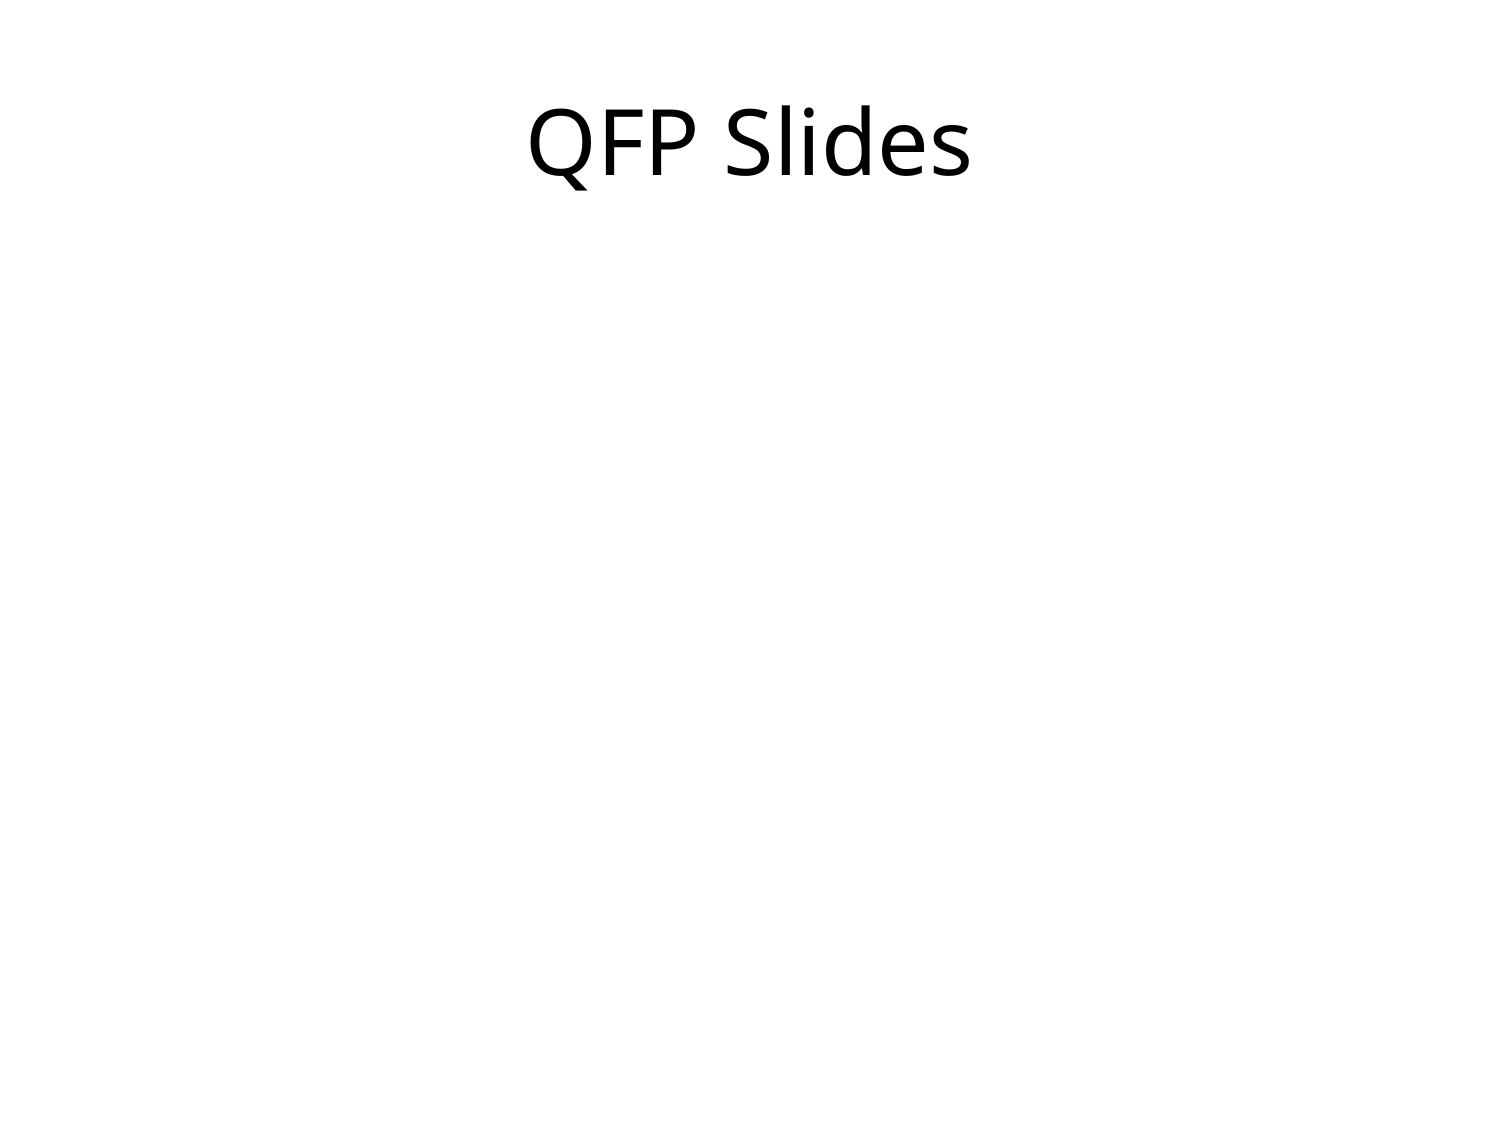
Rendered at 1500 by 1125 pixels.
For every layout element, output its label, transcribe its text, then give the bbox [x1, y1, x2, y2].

title QFP Slides [75, 45, 1425, 233]
